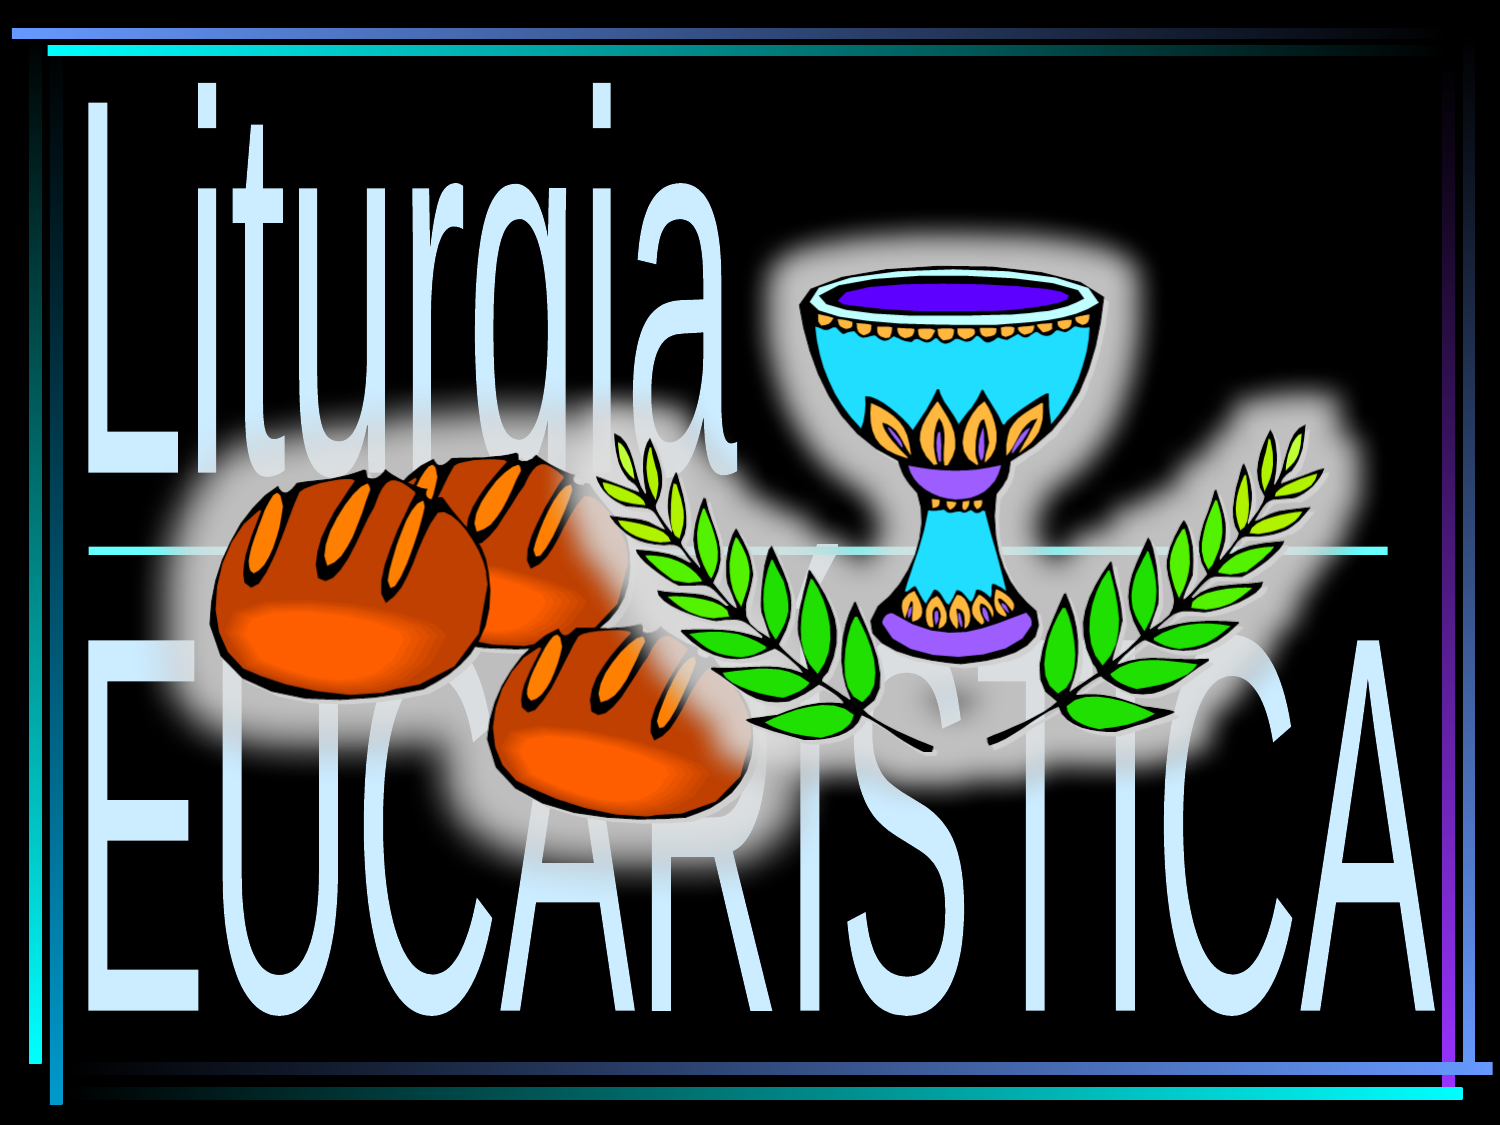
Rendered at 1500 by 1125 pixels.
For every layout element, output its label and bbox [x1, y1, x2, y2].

picture [135, 245, 1329, 864]
